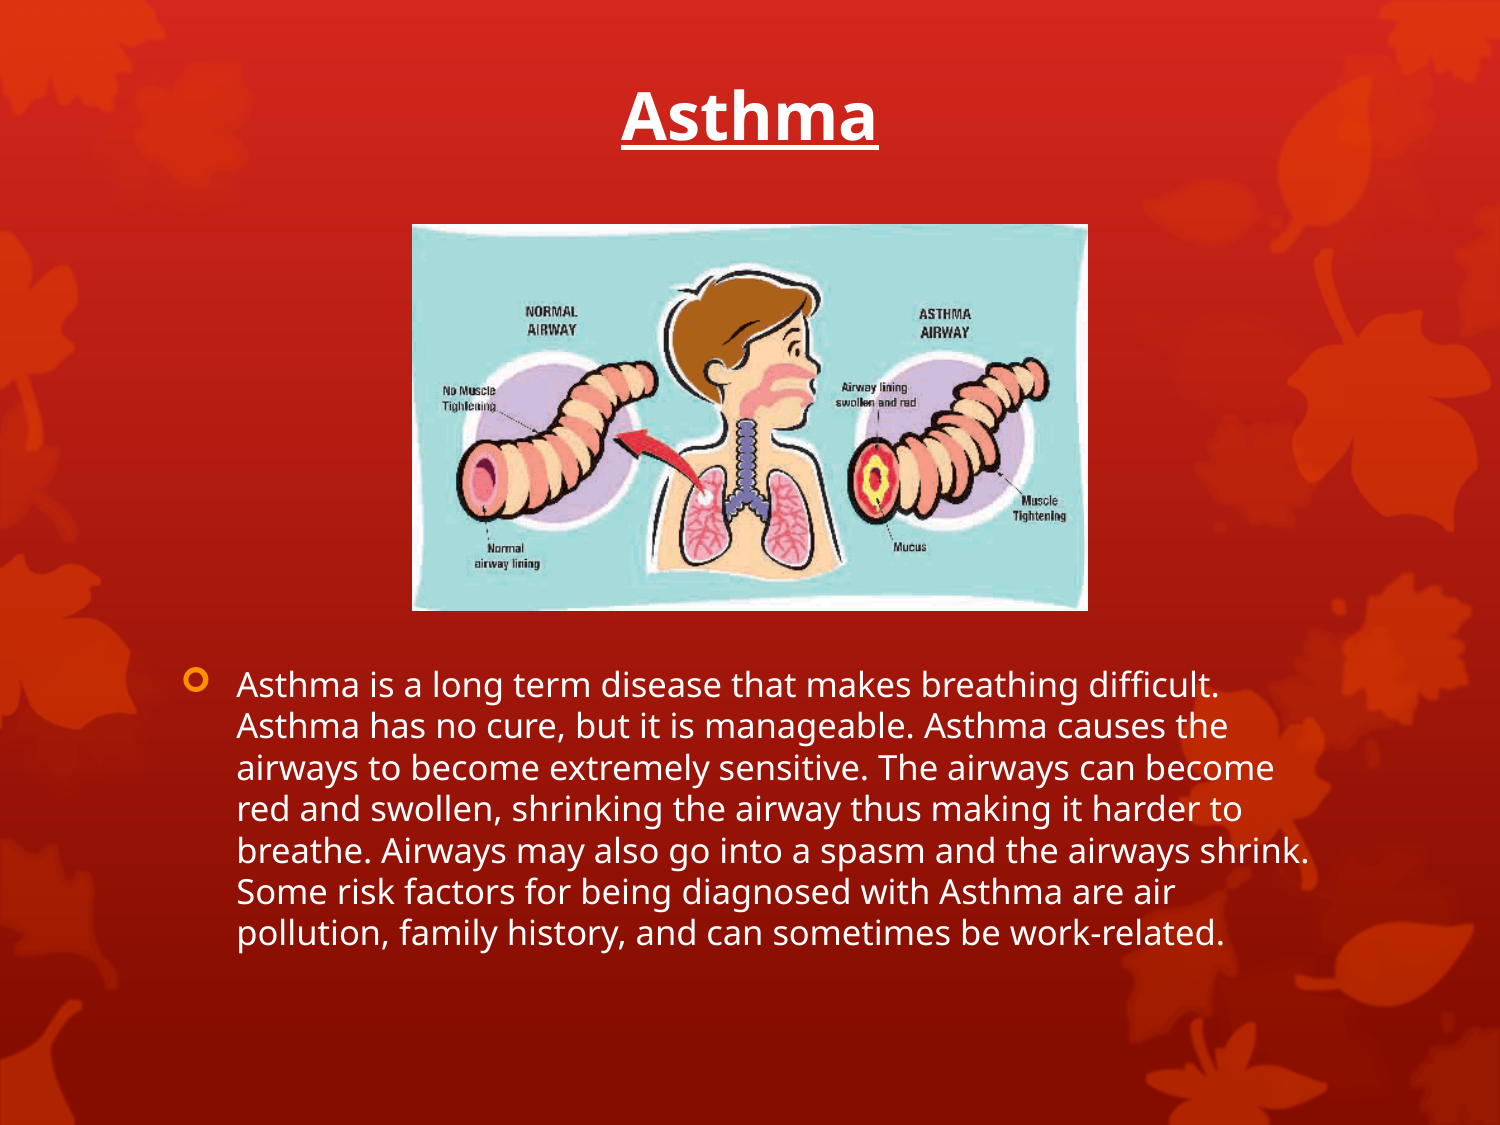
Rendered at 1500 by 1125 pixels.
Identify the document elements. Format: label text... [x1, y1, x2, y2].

list Asthma is a long term disease that makes breathing difficult. Asthma has no cure, but it is manageable. Asthma causes the airways to become extremely sensitive. The airways can become red and swollen, shrinking the airway thus making it harder to breathe. Airways may also go into a spasm and the airways shrink. Some risk factors for being diagnosed with Asthma are air pollution, family history, and can sometimes be work-related. [165, 296, 1335, 962]
picture [411, 224, 1088, 611]
title Asthma [165, 37, 1335, 190]
